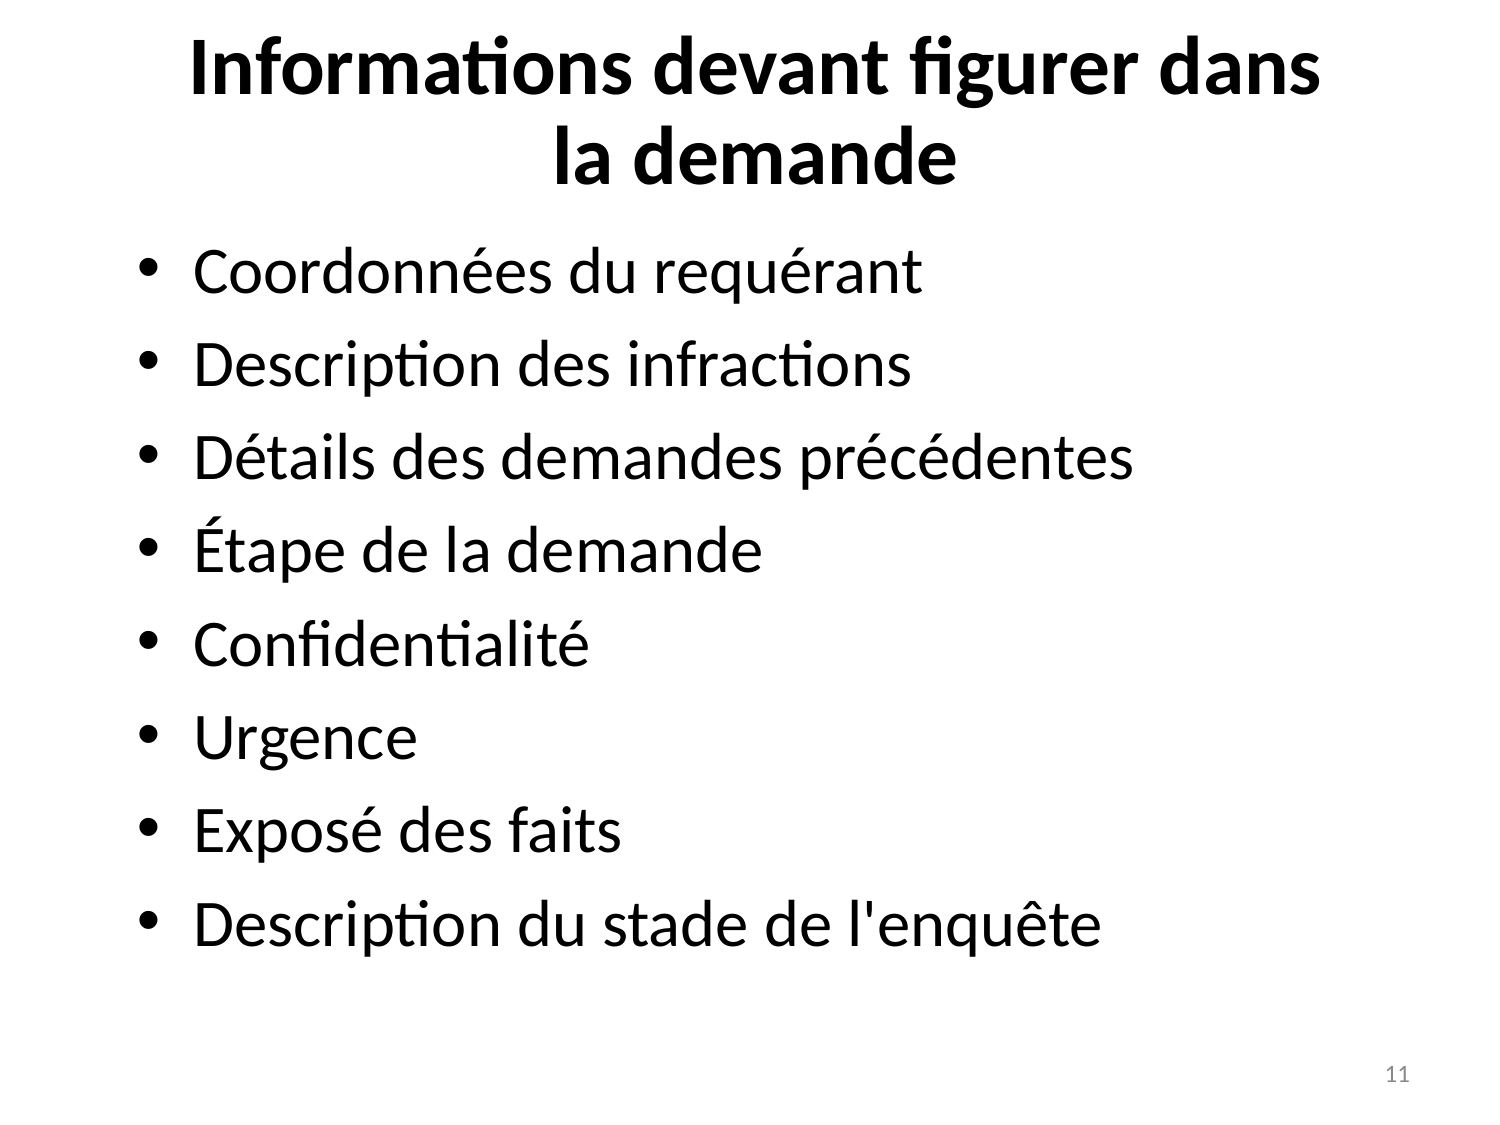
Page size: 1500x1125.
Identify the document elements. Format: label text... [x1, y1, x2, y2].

slide_number 11 [1074, 1042, 1425, 1103]
text_box Informations devant figurer dans la demande [149, 37, 1353, 189]
text_box Coordonnées du requérant Description des infractions Détails des demandes précédentes Étape de la demande Confidentialité Urgence Exposé des faits Description du stade de l'enquête [122, 218, 1394, 1043]
